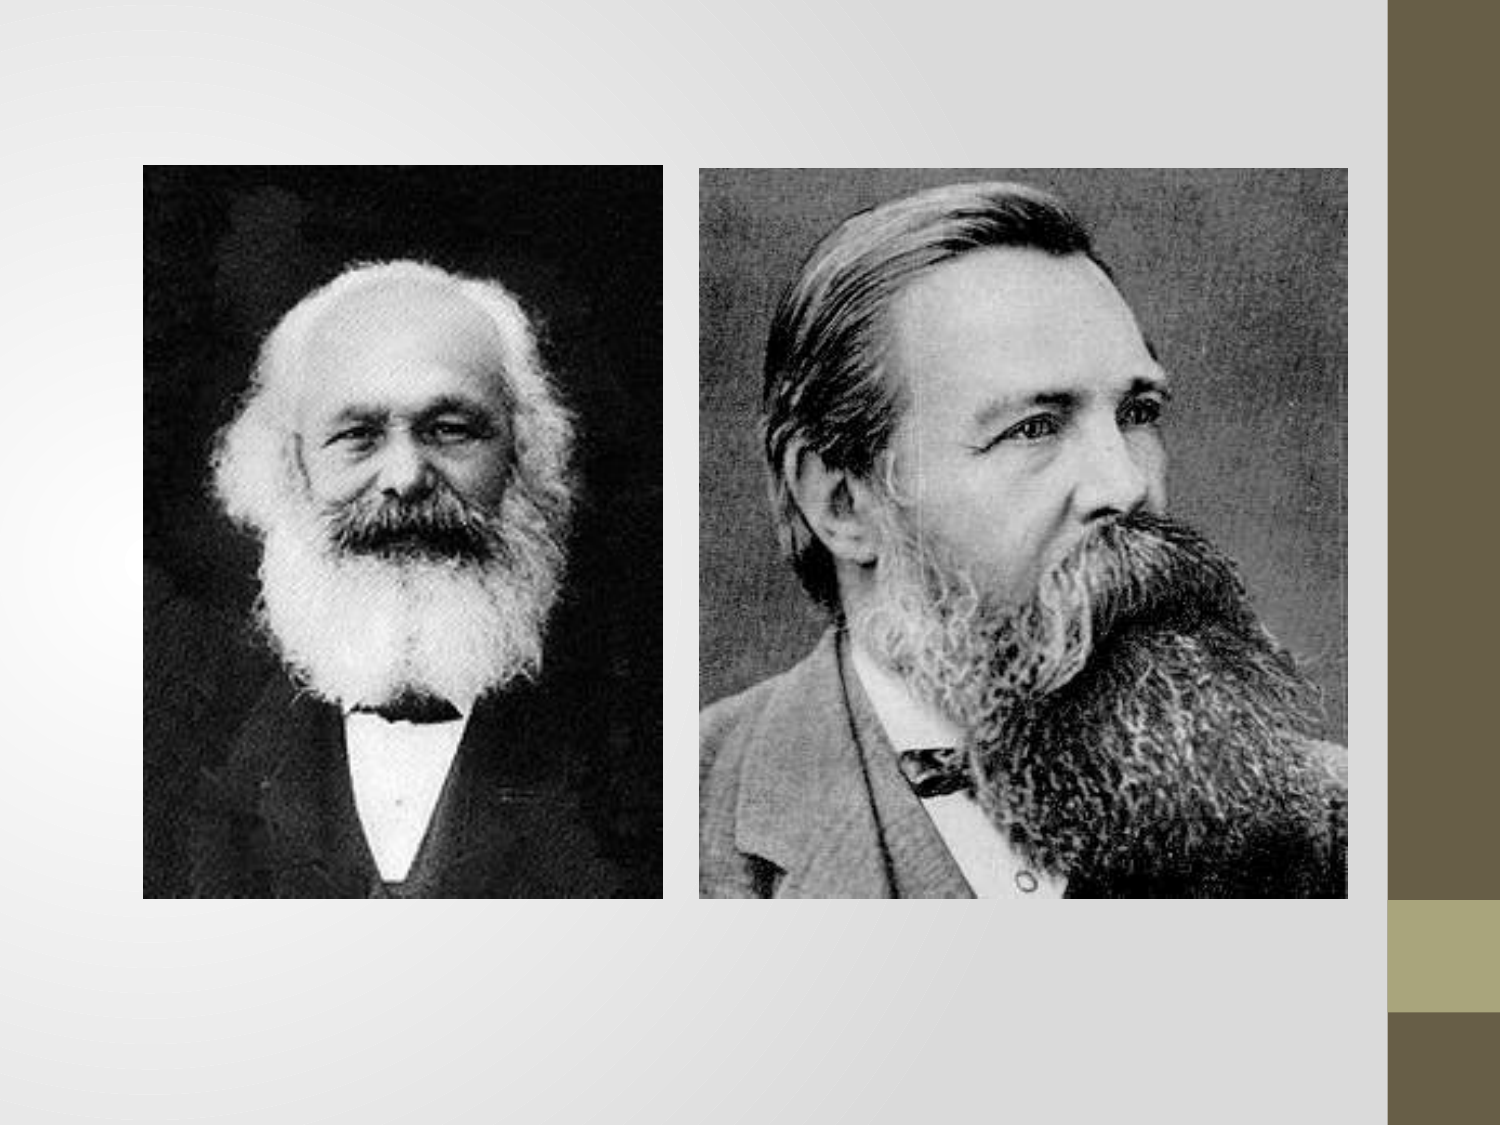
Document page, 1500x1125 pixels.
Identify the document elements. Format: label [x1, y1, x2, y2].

picture [699, 167, 1348, 899]
picture [142, 164, 663, 899]
